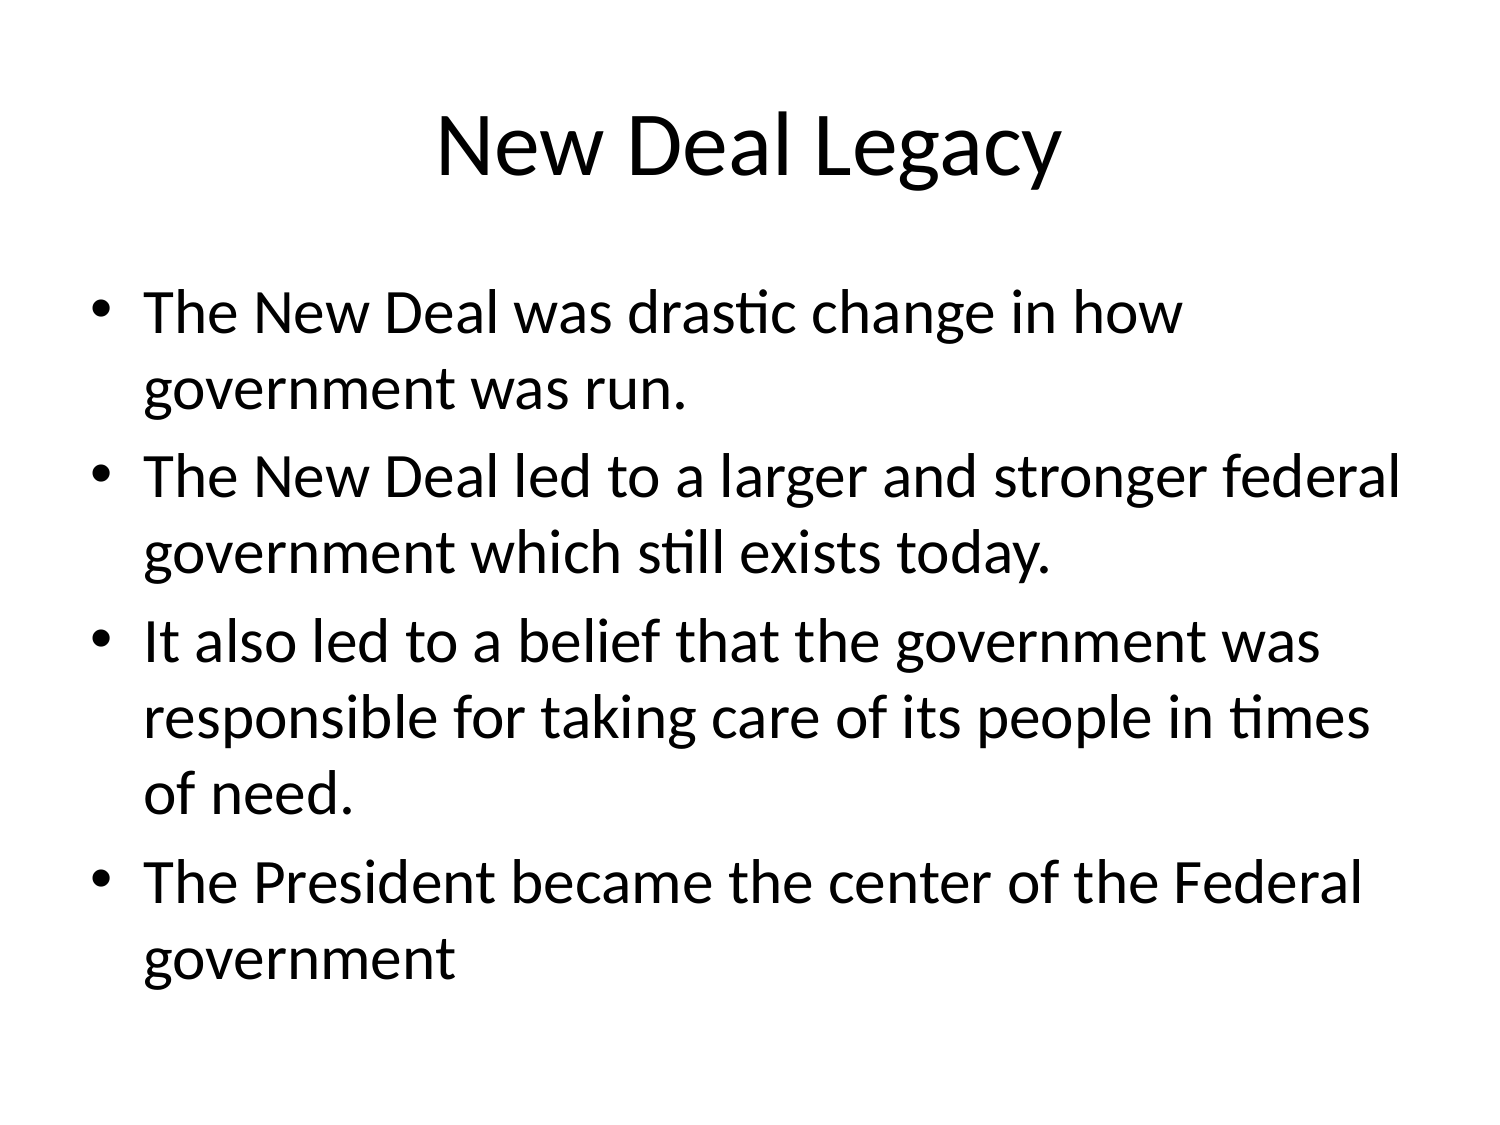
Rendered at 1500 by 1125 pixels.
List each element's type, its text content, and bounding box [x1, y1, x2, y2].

title New Deal Legacy [75, 45, 1425, 233]
list The New Deal was drastic change in how government was run. The New Deal led to a larger and stronger federal government which still exists today. It also led to a belief that the government was responsible for taking care of its people in times of need. The President became the center of the Federal government [75, 262, 1425, 1005]
